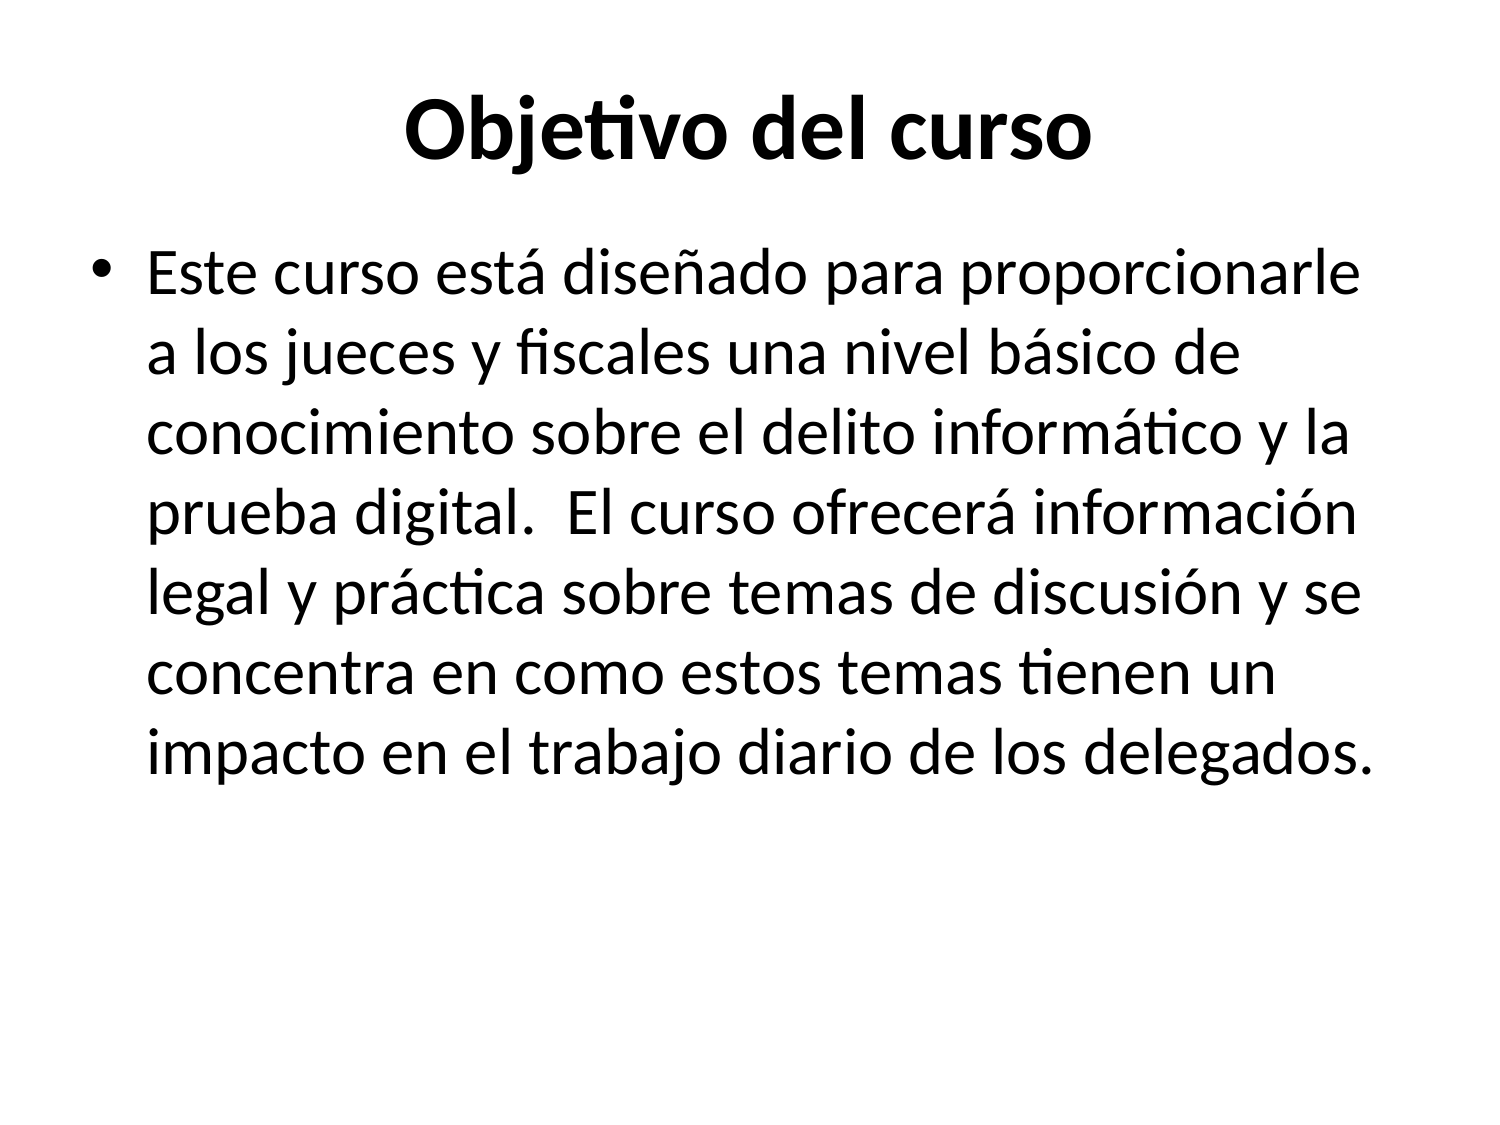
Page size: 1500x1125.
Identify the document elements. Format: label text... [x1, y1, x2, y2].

list Este curso está diseñado para proporcionarle a los jueces y fiscales una nivel básico de conocimiento sobre el delito informático y la prueba digital. El curso ofrecerá información legal y práctica sobre temas de discusión y se concentra en como estos temas tienen un impacto en el trabajo diario de los delegados. [75, 219, 1425, 1100]
title Objetivo del curso [75, 45, 1425, 201]
